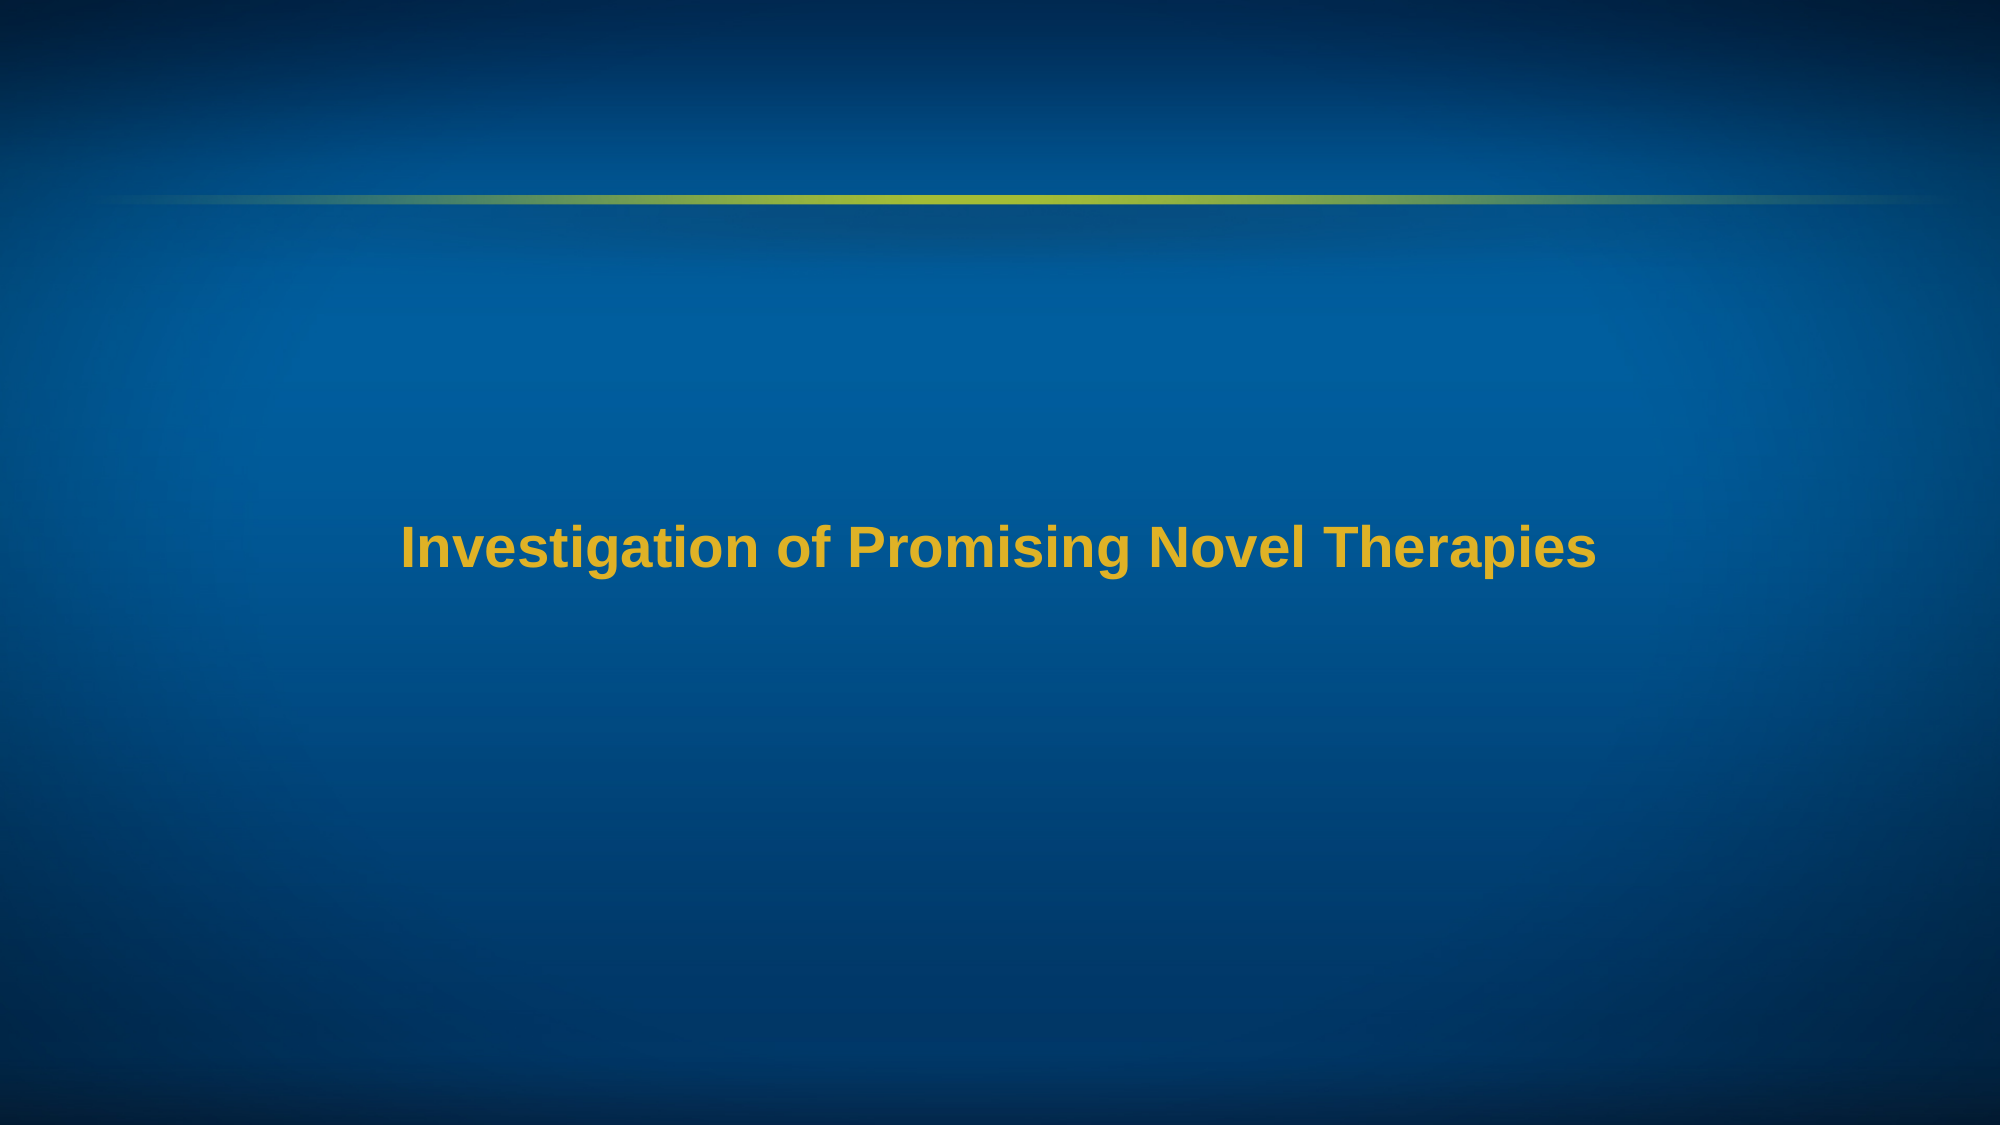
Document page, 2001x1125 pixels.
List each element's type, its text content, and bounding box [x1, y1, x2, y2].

picture [0, 0, 2000, 1125]
title Investigation of Promising Novel Therapies [99, 450, 1900, 638]
